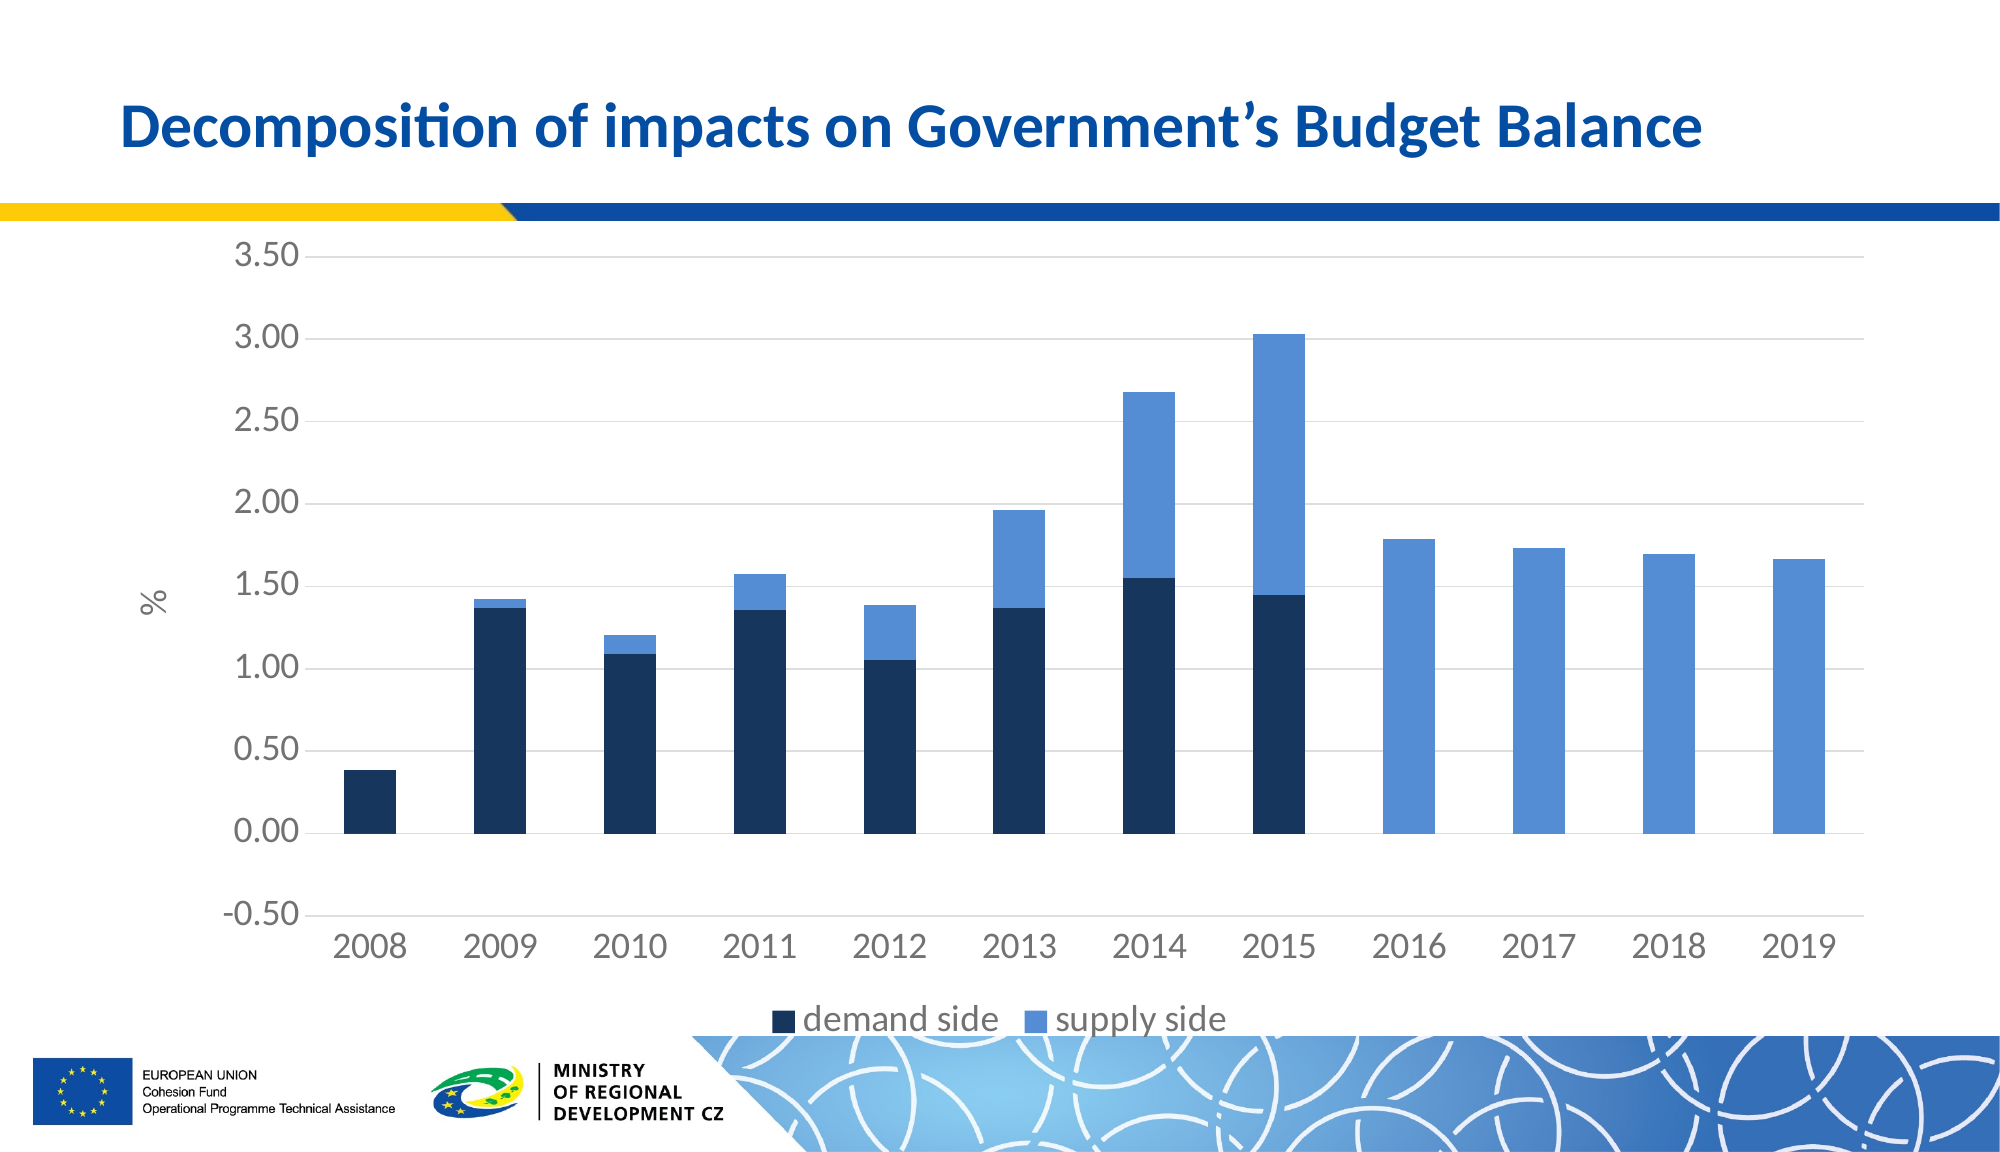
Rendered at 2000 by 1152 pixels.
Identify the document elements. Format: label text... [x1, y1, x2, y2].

chart [99, 221, 1900, 1049]
picture [0, 1036, 2000, 1152]
title Decomposition of impacts on Government’s Budget Balance [99, 46, 1900, 198]
picture [0, 203, 2000, 221]
